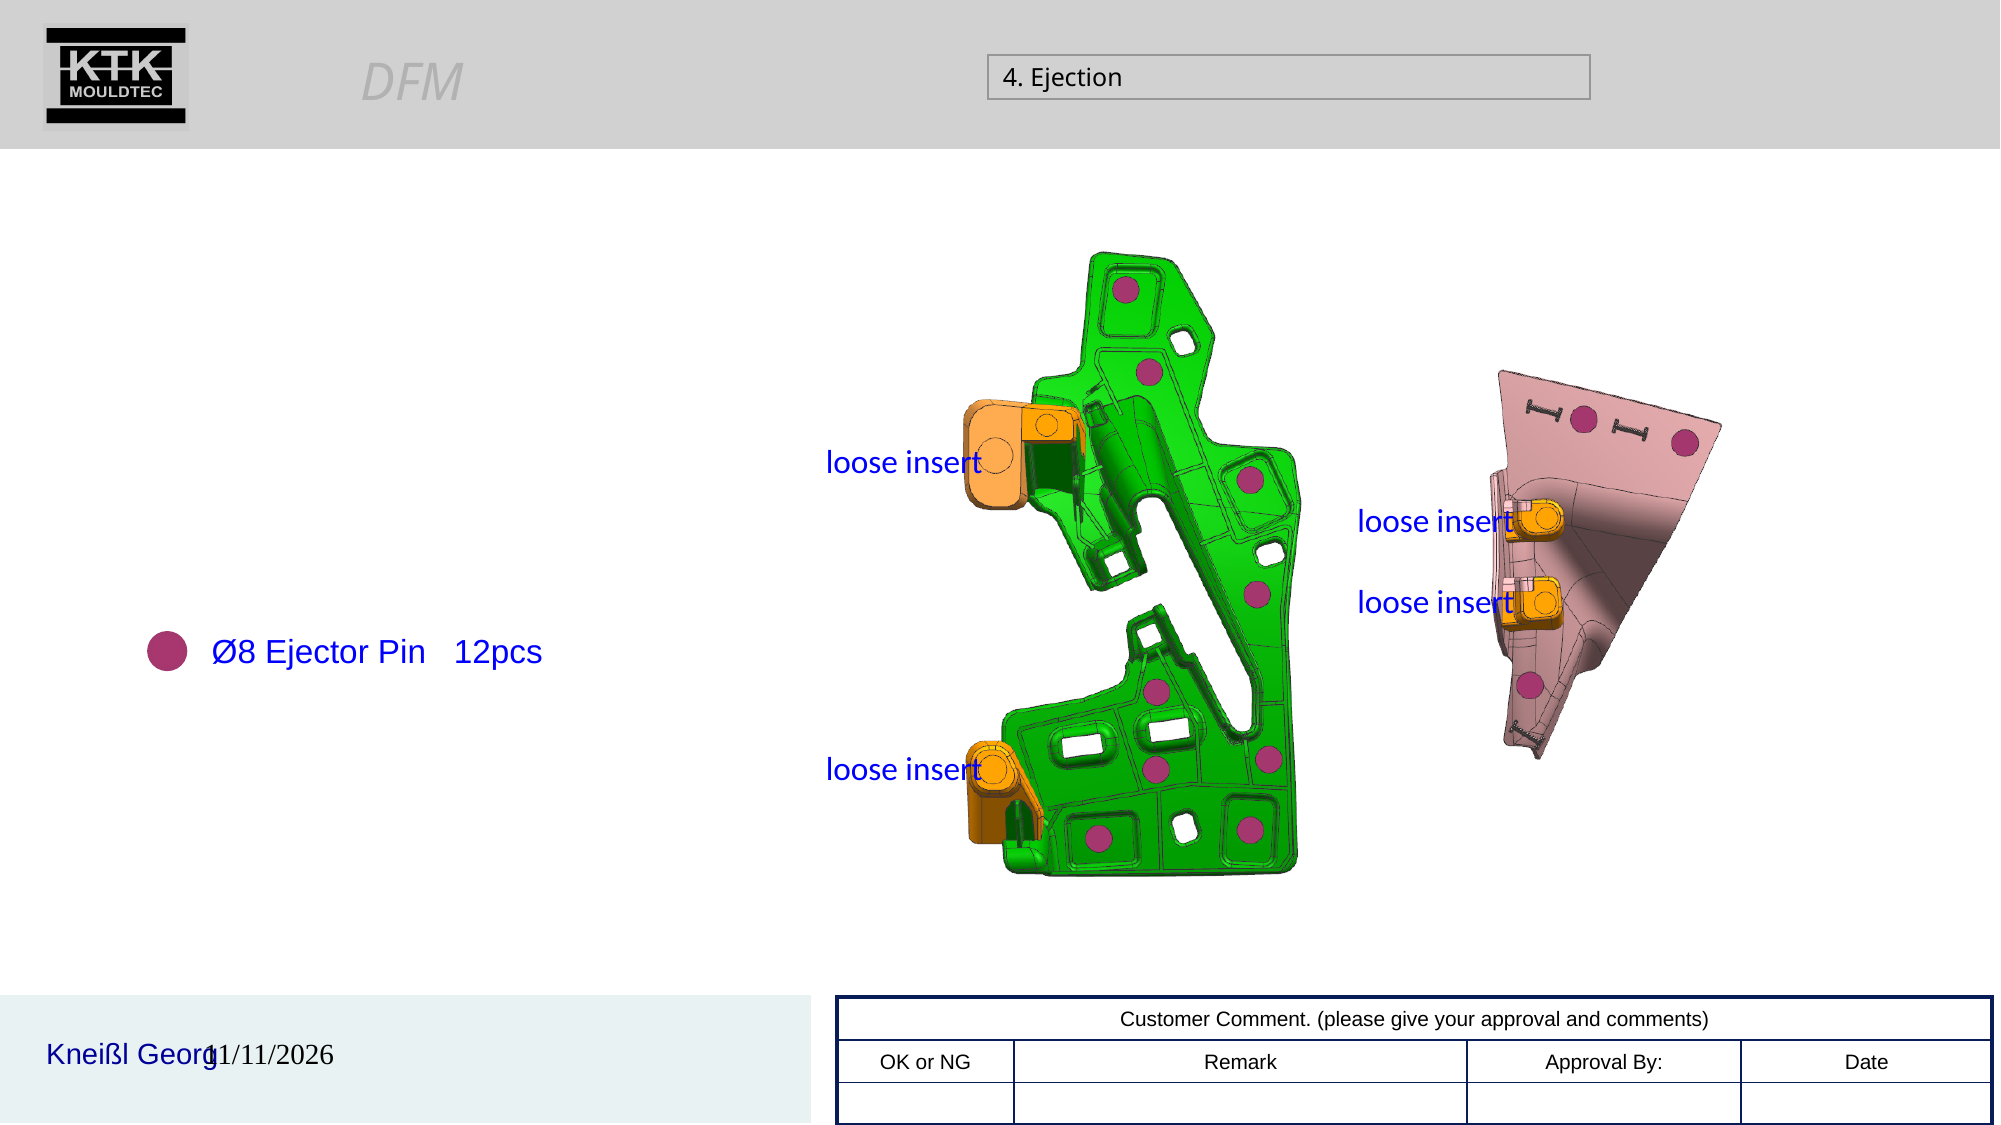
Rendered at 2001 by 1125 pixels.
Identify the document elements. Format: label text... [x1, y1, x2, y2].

text_box 4. Ejection [988, 54, 1591, 100]
text_box loose insert [811, 432, 864, 528]
text_box Ø8 Ejector Pin 12pcs [196, 623, 568, 678]
text_box [149, 633, 185, 669]
picture [869, 207, 1751, 970]
text_box loose insert [811, 739, 864, 835]
slide_number [188, 1027, 433, 1106]
